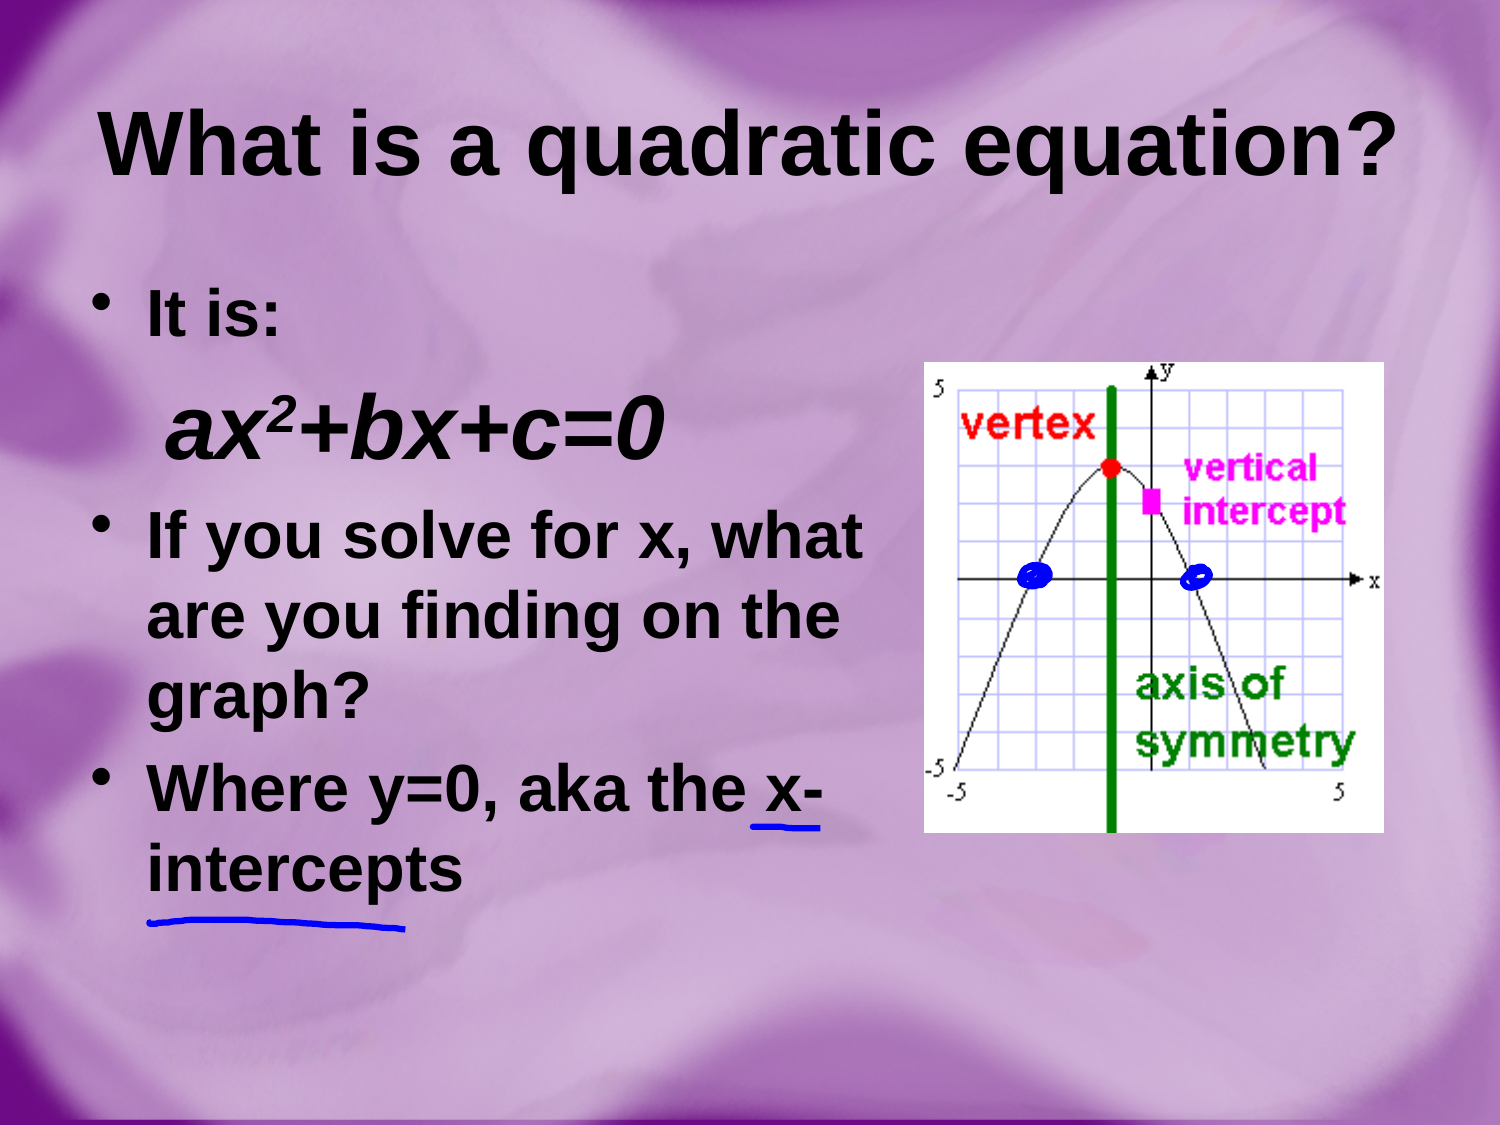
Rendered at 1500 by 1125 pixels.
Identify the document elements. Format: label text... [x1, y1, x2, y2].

picture [0, 0, 1500, 1125]
title What is a quadratic equation? [74, 44, 1426, 233]
list It is: ax2+bx+c=0 If you solve for x, what are you finding on the graph? Where y=0, aka the x-intercepts [74, 262, 888, 1001]
text_box [148, 918, 406, 931]
